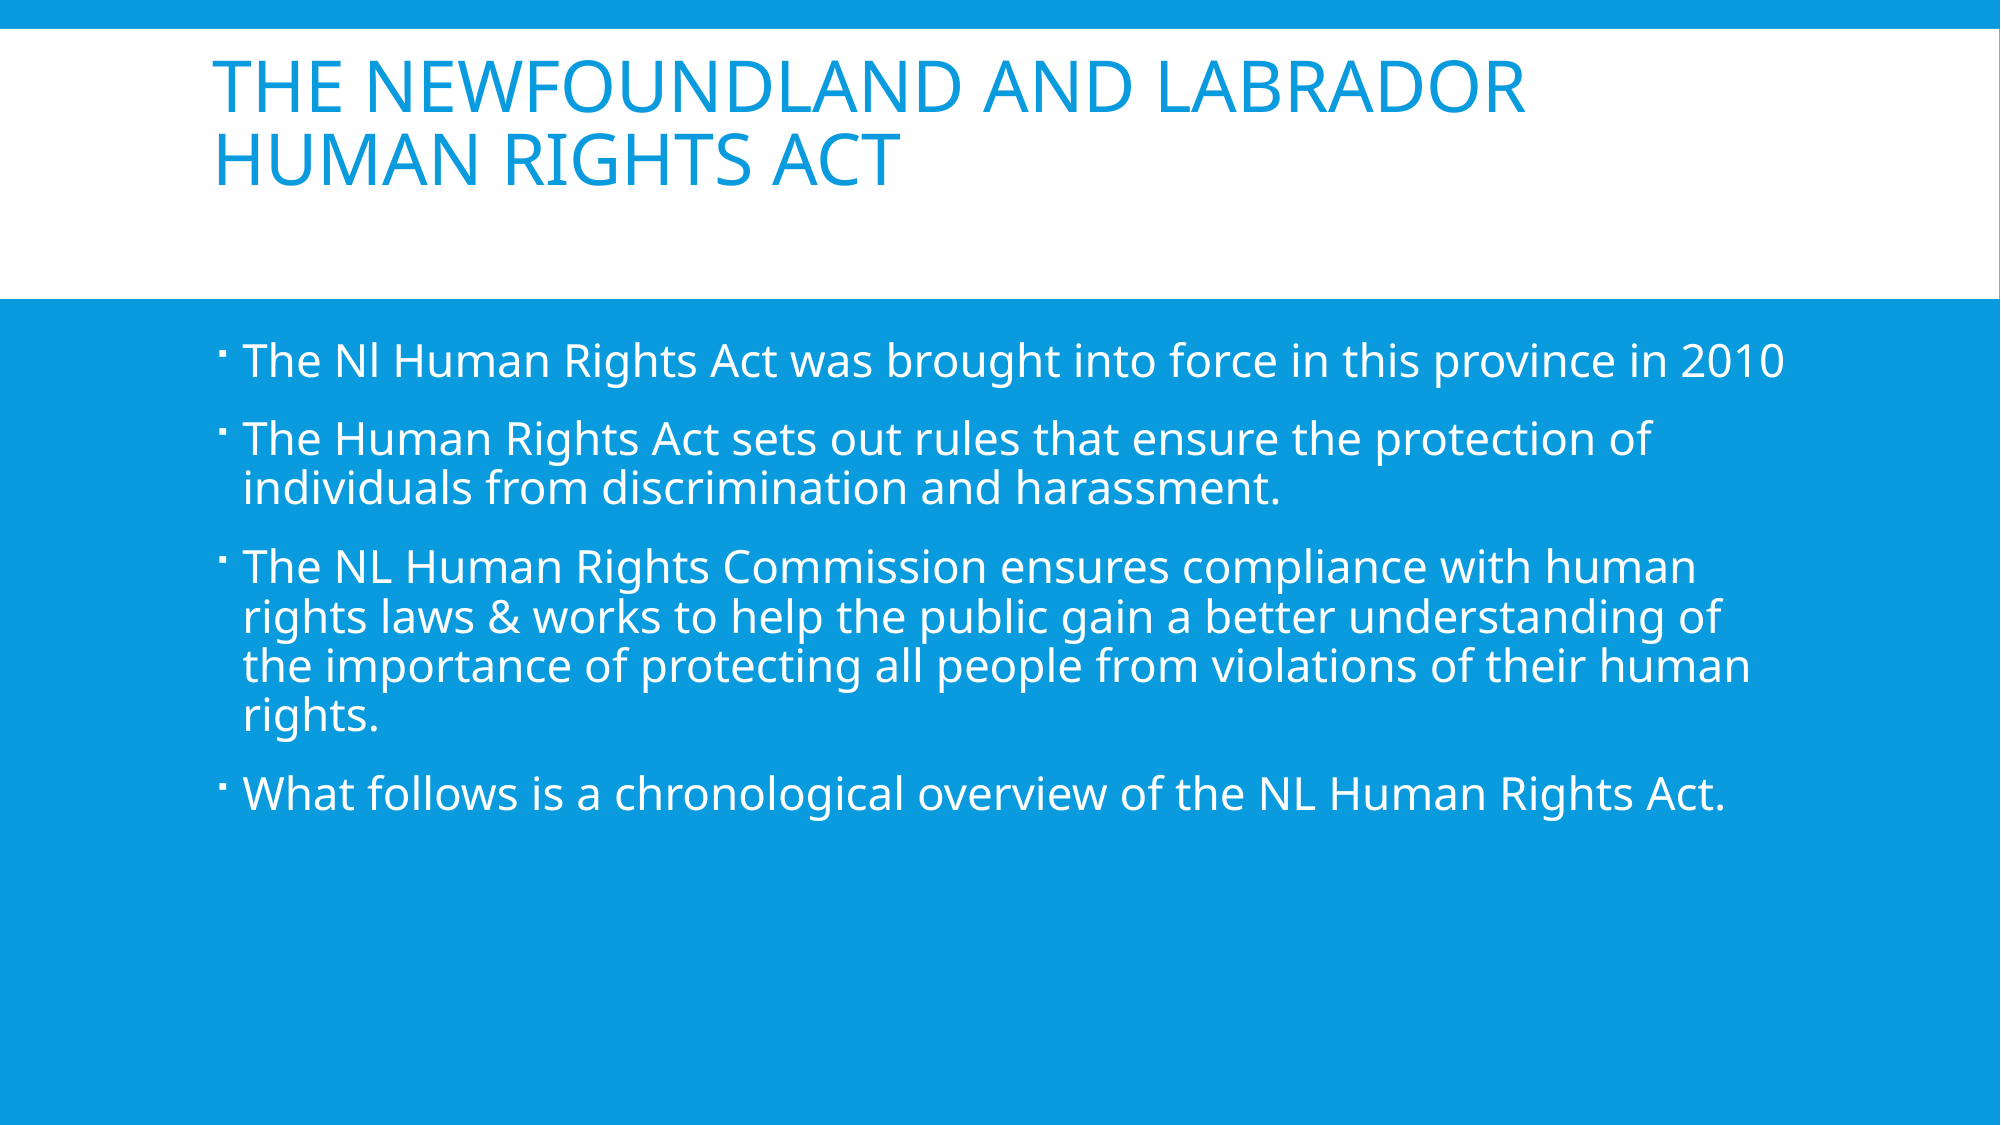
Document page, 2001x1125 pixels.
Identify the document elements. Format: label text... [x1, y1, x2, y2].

title The Newfoundland and Labrador Human Rights Act [197, 46, 1803, 295]
list The Nl Human Rights Act was brought into force in this province in 2010 The Human Rights Act sets out rules that ensure the protection of individuals from discrimination and harassment. The NL Human Rights Commission ensures compliance with human rights laws & works to help the public gain a better understanding of the importance of protecting all people from violations of their human rights. What follows is a chronological overview of the NL Human Rights Act. [197, 329, 1803, 1020]
